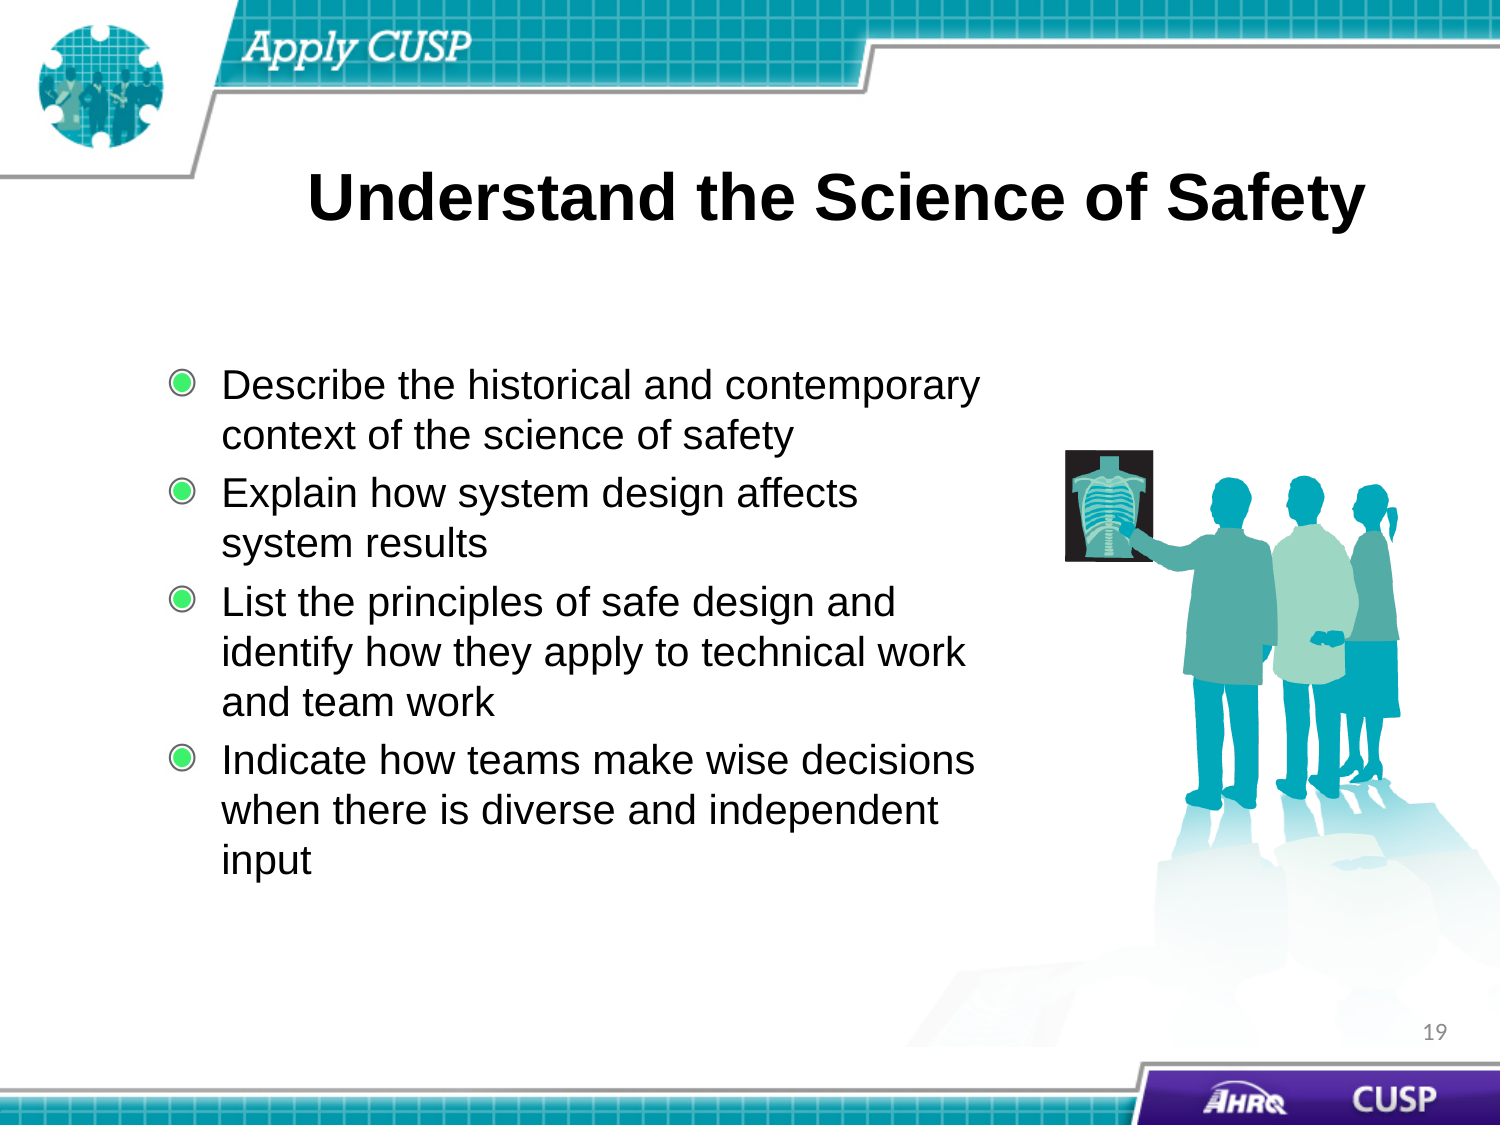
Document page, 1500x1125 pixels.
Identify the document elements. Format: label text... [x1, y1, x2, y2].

title Understand the Science of Safety [162, 99, 1500, 288]
slide_number 19 [1112, 1056, 1463, 1060]
list Describe the historical and contemporary context of the science of safety Explain how system design affects system results List the principles of safe design and identify how they apply to technical work and team work Indicate how teams make wise decisions when there is diverse and independent input [149, 349, 1001, 1038]
picture [0, 0, 1500, 1125]
